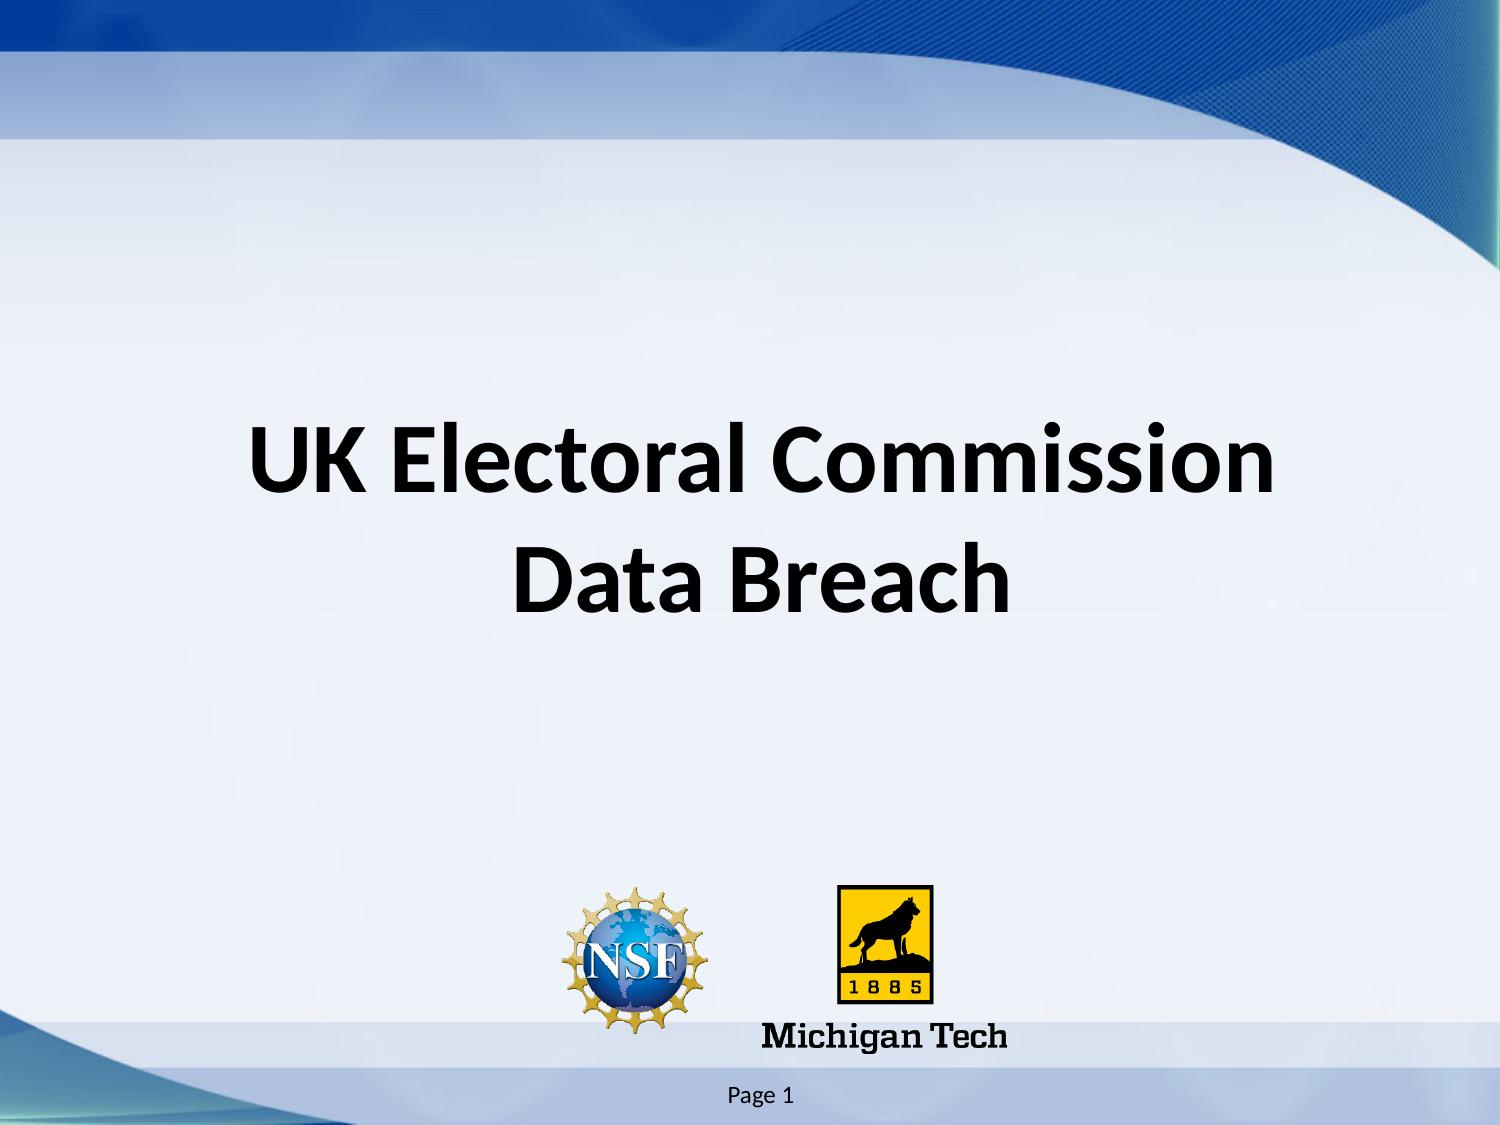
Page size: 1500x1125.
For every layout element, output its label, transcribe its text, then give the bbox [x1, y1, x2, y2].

picture [0, 0, 1500, 1125]
title UK Electoral Commission Data Breach [125, 249, 1400, 776]
